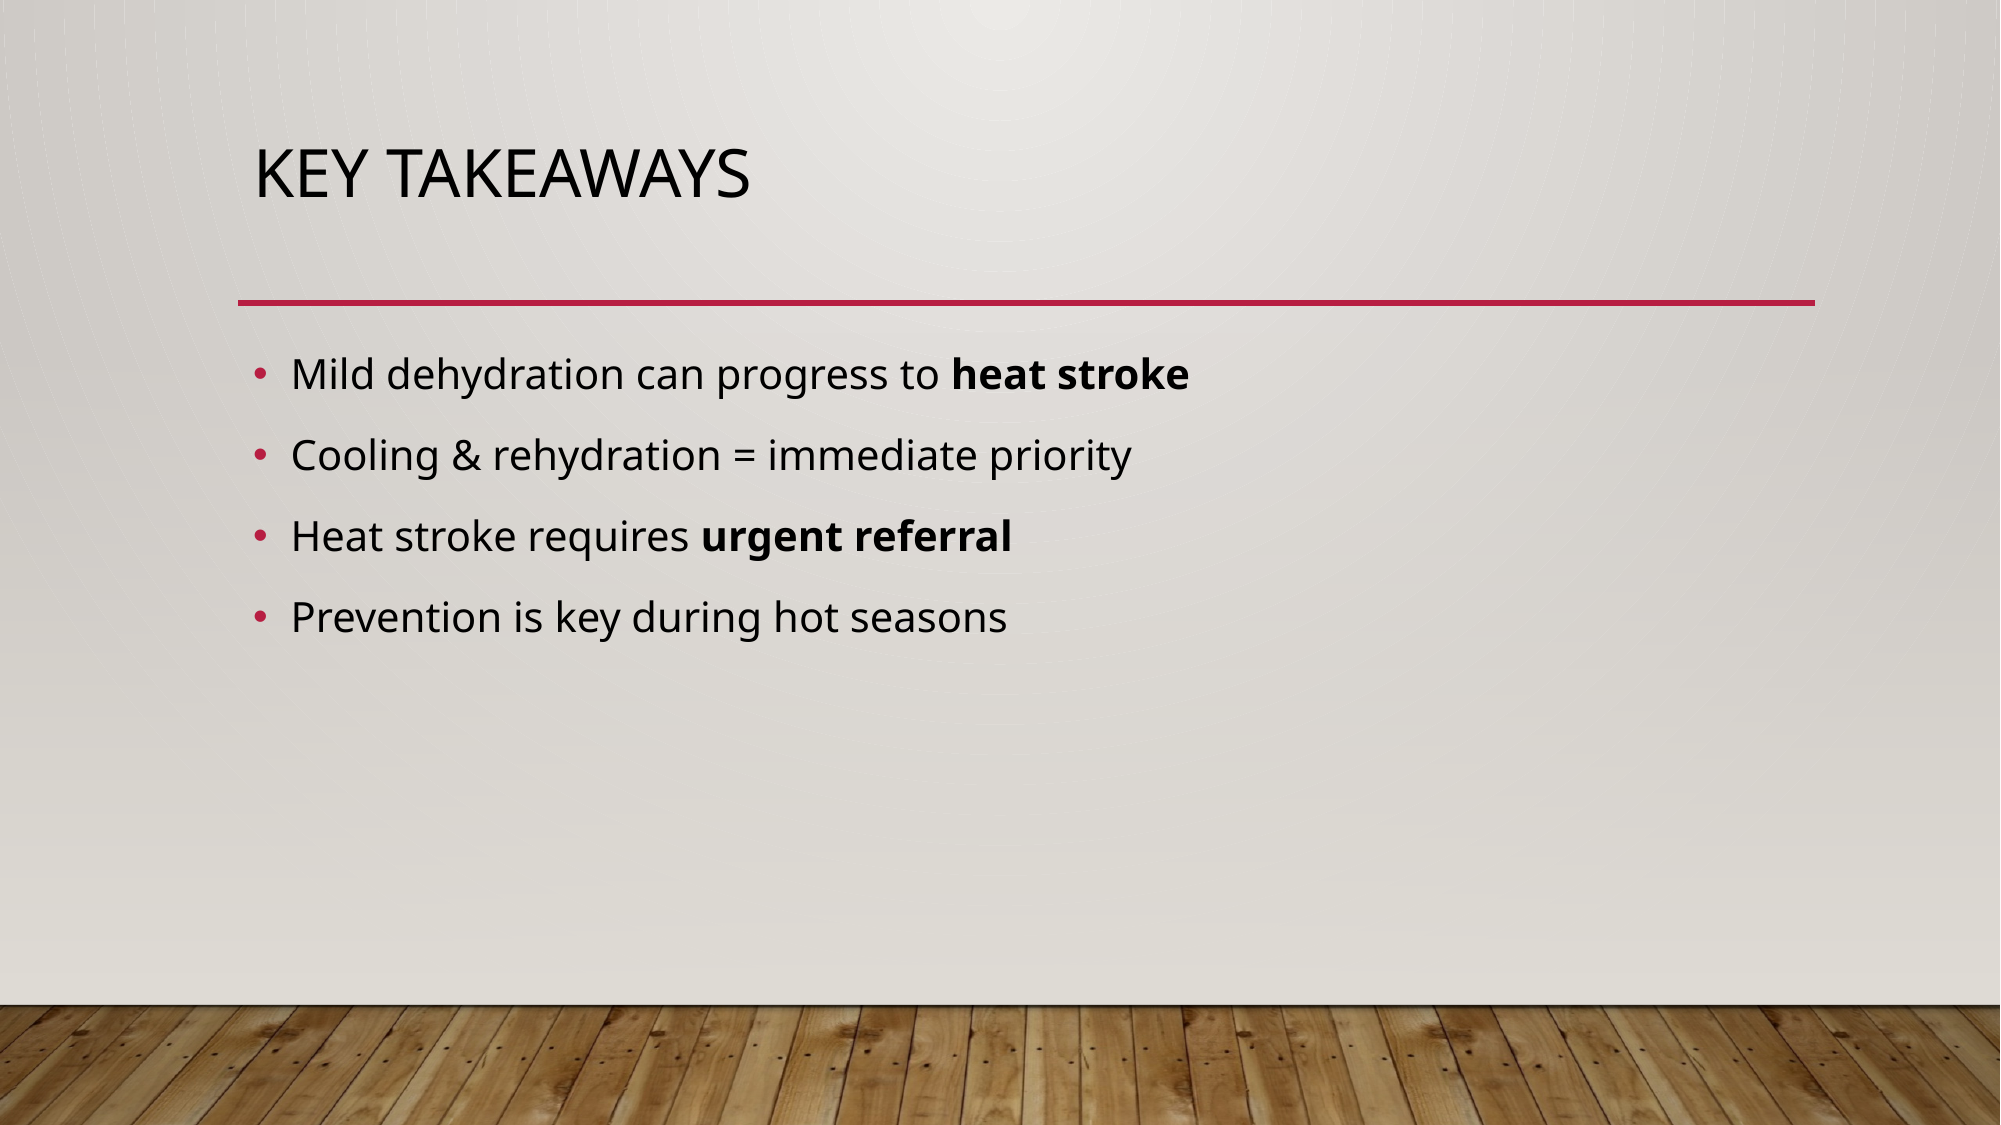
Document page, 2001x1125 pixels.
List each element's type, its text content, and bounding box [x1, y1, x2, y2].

picture [0, 1005, 2000, 1125]
title Key Takeaways [238, 131, 1814, 305]
list Mild dehydration can progress to heat stroke Cooling & rehydration = immediate priority Heat stroke requires urgent referral Prevention is key during hot seasons [238, 330, 1814, 897]
